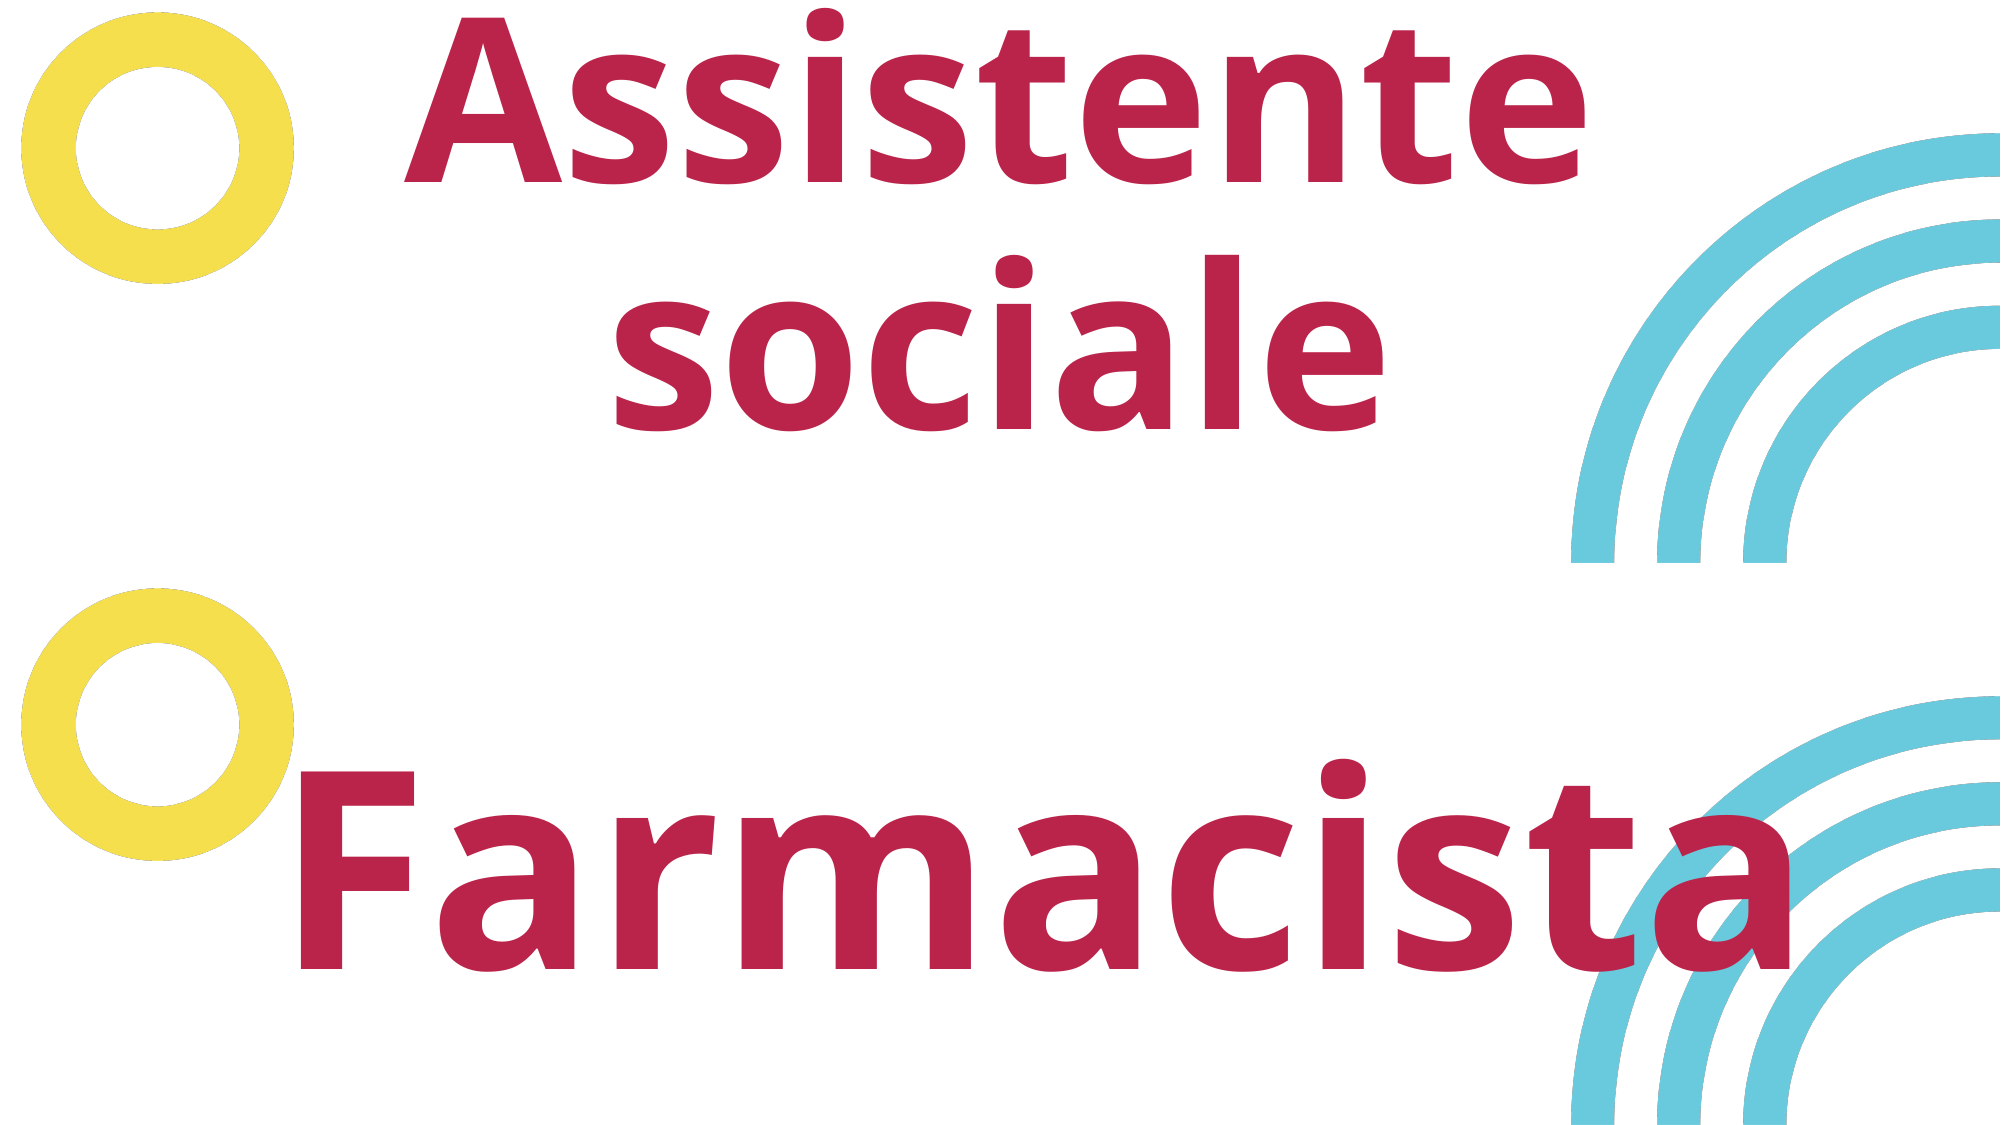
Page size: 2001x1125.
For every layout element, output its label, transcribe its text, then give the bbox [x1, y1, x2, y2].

picture [1571, 696, 2000, 1125]
picture [21, 12, 294, 284]
picture [1571, 133, 2000, 563]
text_box Farmacista [99, 717, 1988, 1037]
title Assistente sociale [56, 88, 1944, 480]
picture [21, 588, 294, 861]
